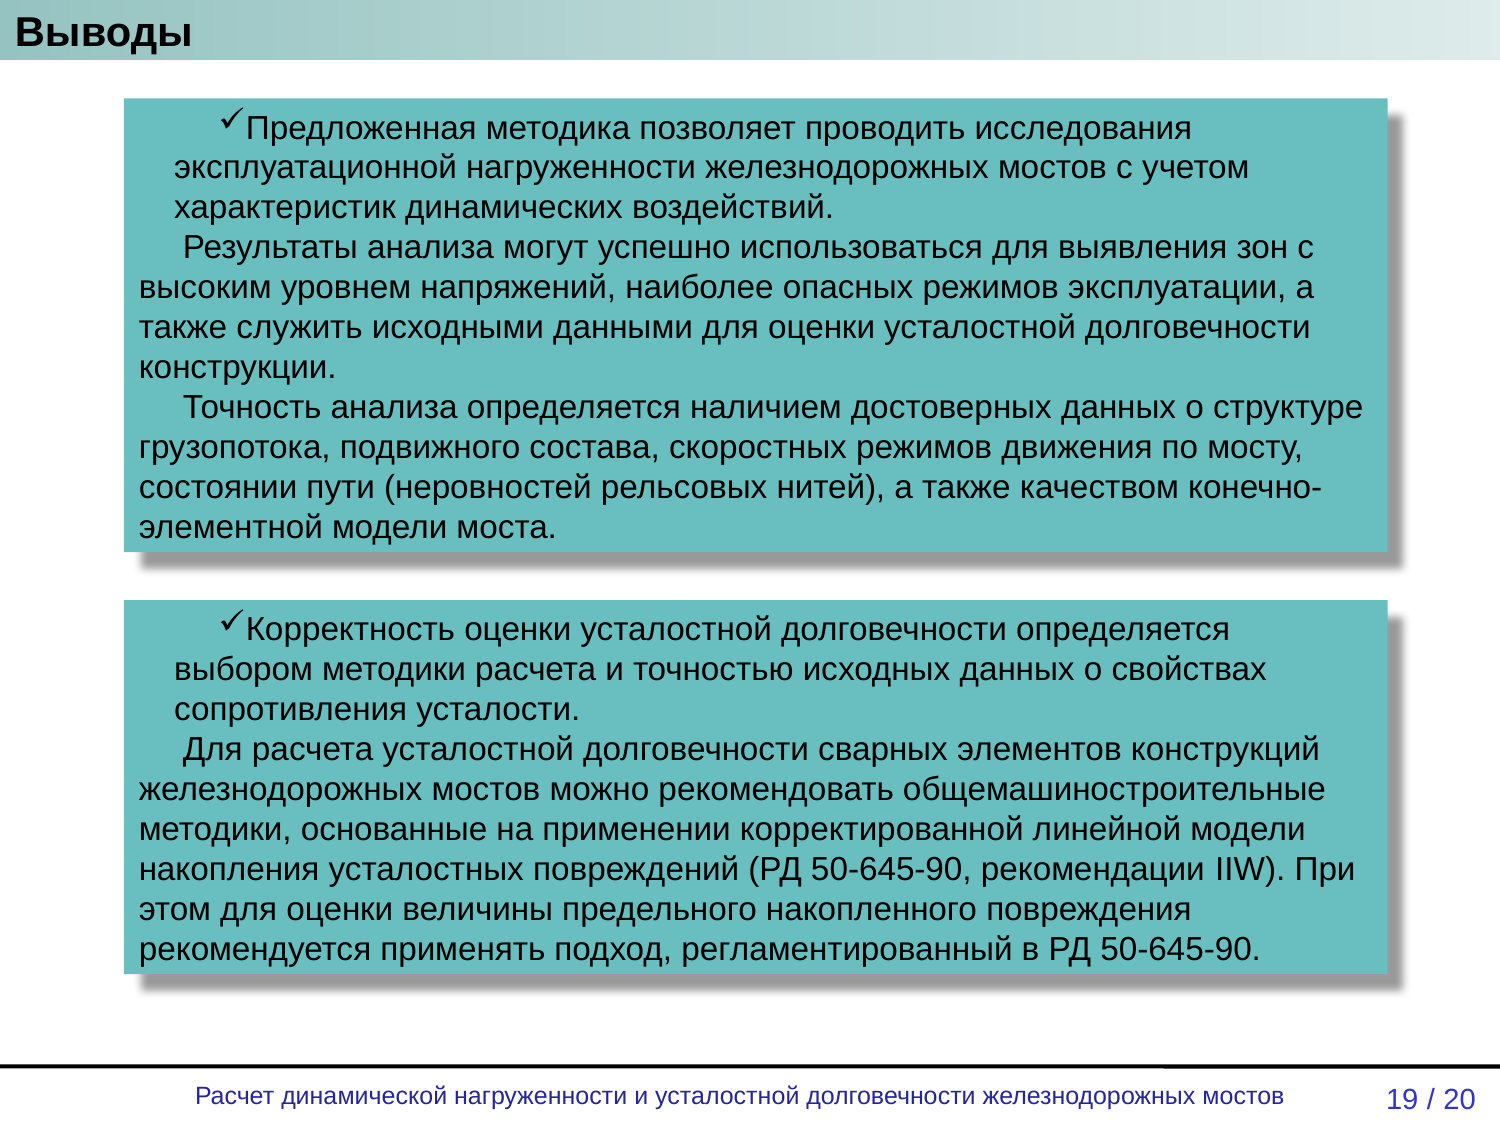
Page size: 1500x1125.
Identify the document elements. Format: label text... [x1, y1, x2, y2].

text_box Предложенная методика позволяет проводить исследования эксплуатационной нагруженности железнодорожных мостов с учетом характеристик динамических воздействий. Результаты анализа могут успешно использоваться для выявления зон с высоким уровнем напряжений, наиболее опасных режимов эксплуатации, а также служить исходными данными для оценки усталостной долговечности конструкции. Точность анализа определяется наличием достоверных данных о структуре грузопотока, подвижного состава, скоростных режимов движения по мосту, состоянии пути (неровностей рельсовых нитей), а также качеством конечно-элементной модели моста. [123, 98, 1388, 553]
text_box Корректность оценки усталостной долговечности определяется выбором методики расчета и точностью исходных данных о свойствах сопротивления усталости. Для расчета усталостной долговечности сварных элементов конструкций железнодорожных мостов можно рекомендовать общемашиностроительные методики, основанные на применении корректированной линейной модели накопления усталостных повреждений (РД 50-645-90, рекомендации IIW). При этом для оценки величины предельного накопленного повреждения рекомендуется применять подход, регламентированный в РД 50-645-90. [123, 600, 1388, 975]
text_box [0, 0, 1500, 75]
